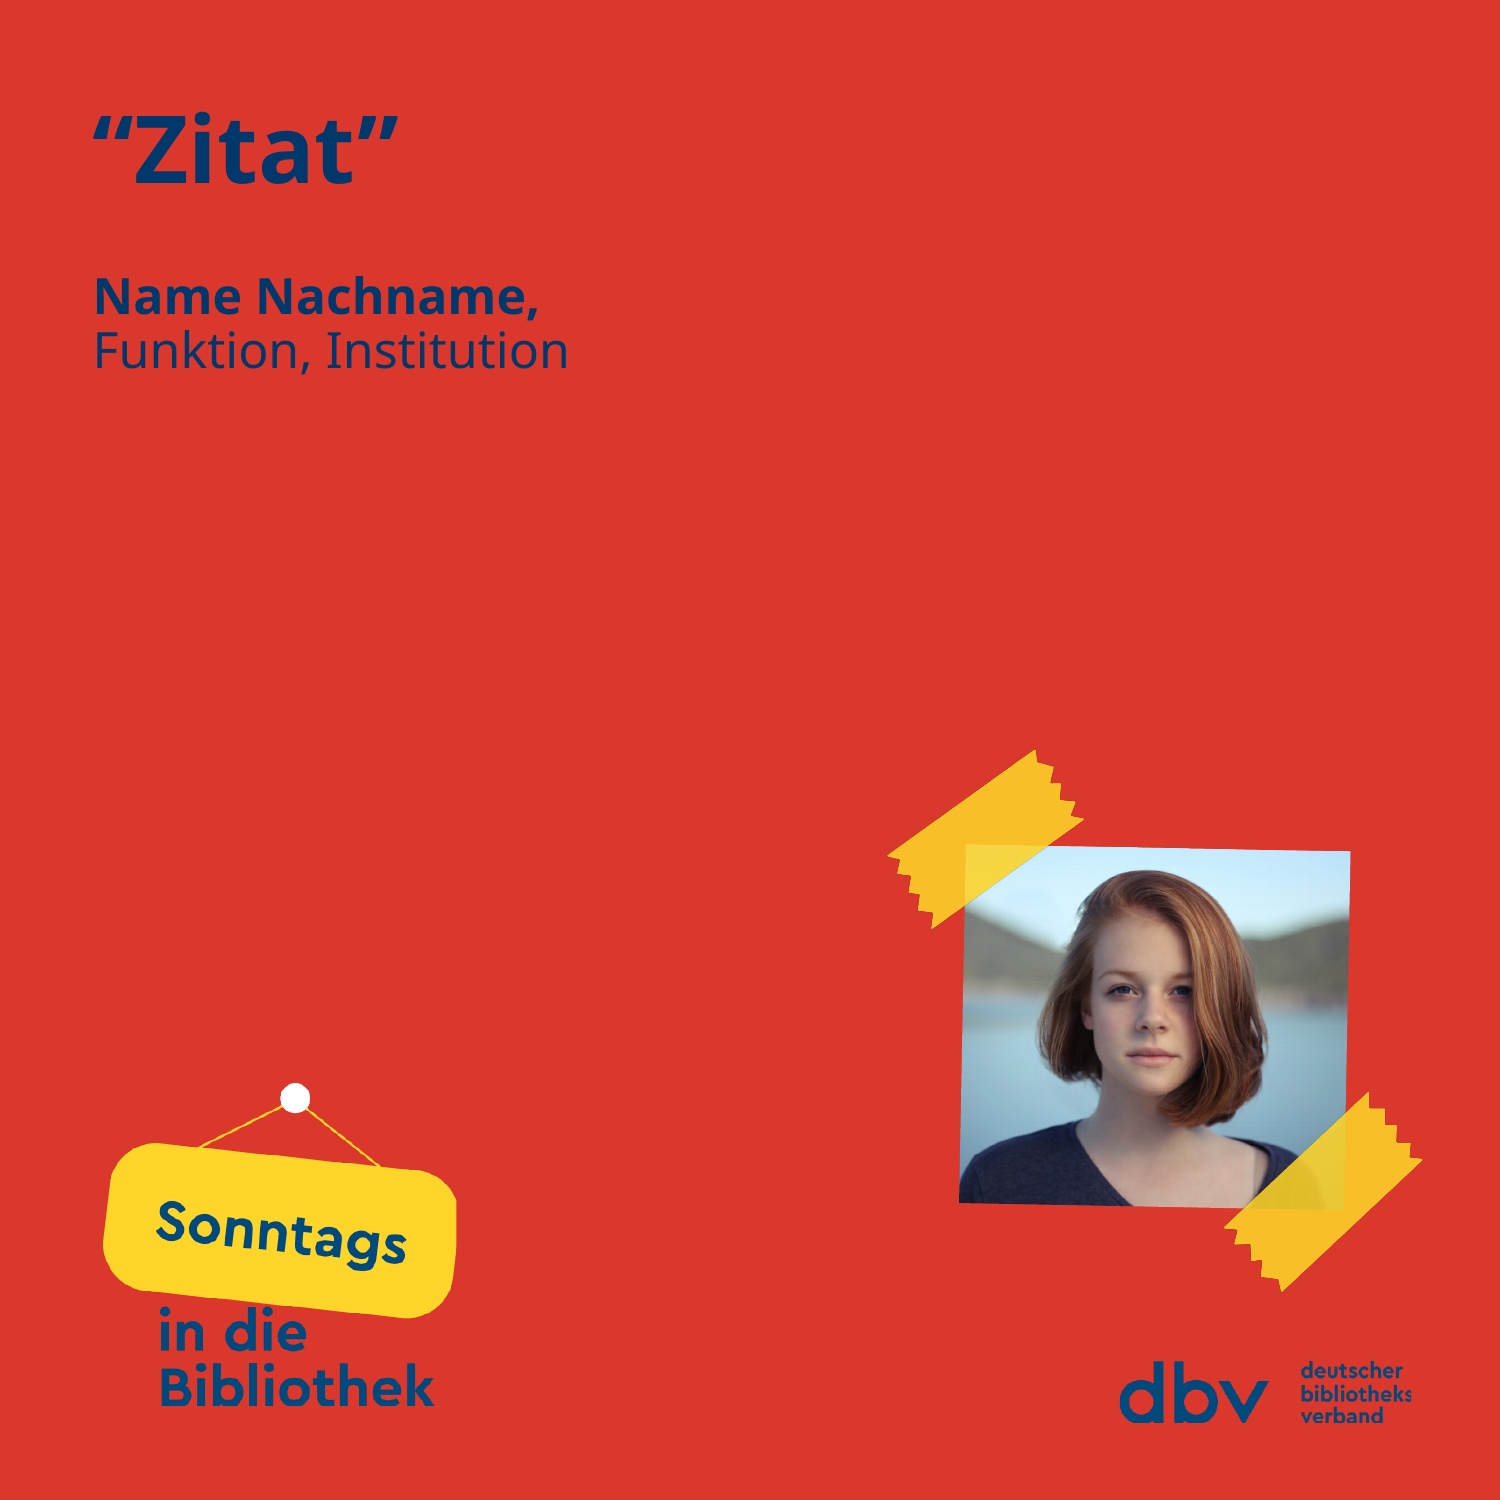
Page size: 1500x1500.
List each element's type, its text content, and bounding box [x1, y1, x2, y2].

picture [1119, 1361, 1412, 1423]
picture [103, 1083, 457, 1406]
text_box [887, 749, 1423, 1292]
title “Zitat” Name Nachname, Funktion, Institution [77, 94, 1395, 1162]
